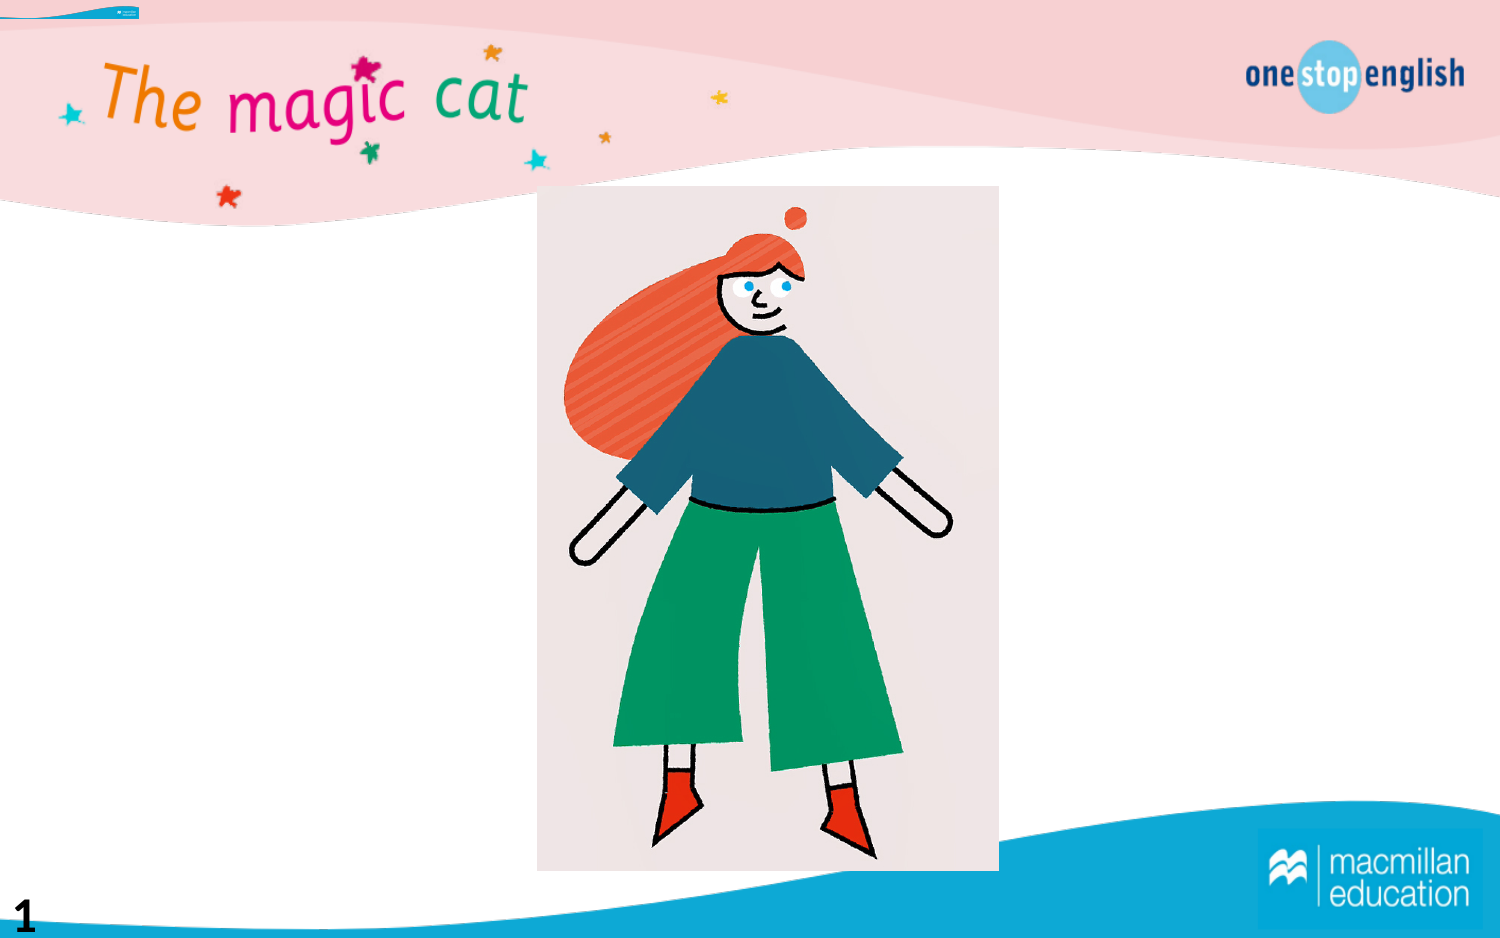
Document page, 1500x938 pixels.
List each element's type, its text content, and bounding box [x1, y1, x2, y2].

picture [537, 185, 999, 871]
footer 1 [0, 887, 474, 938]
